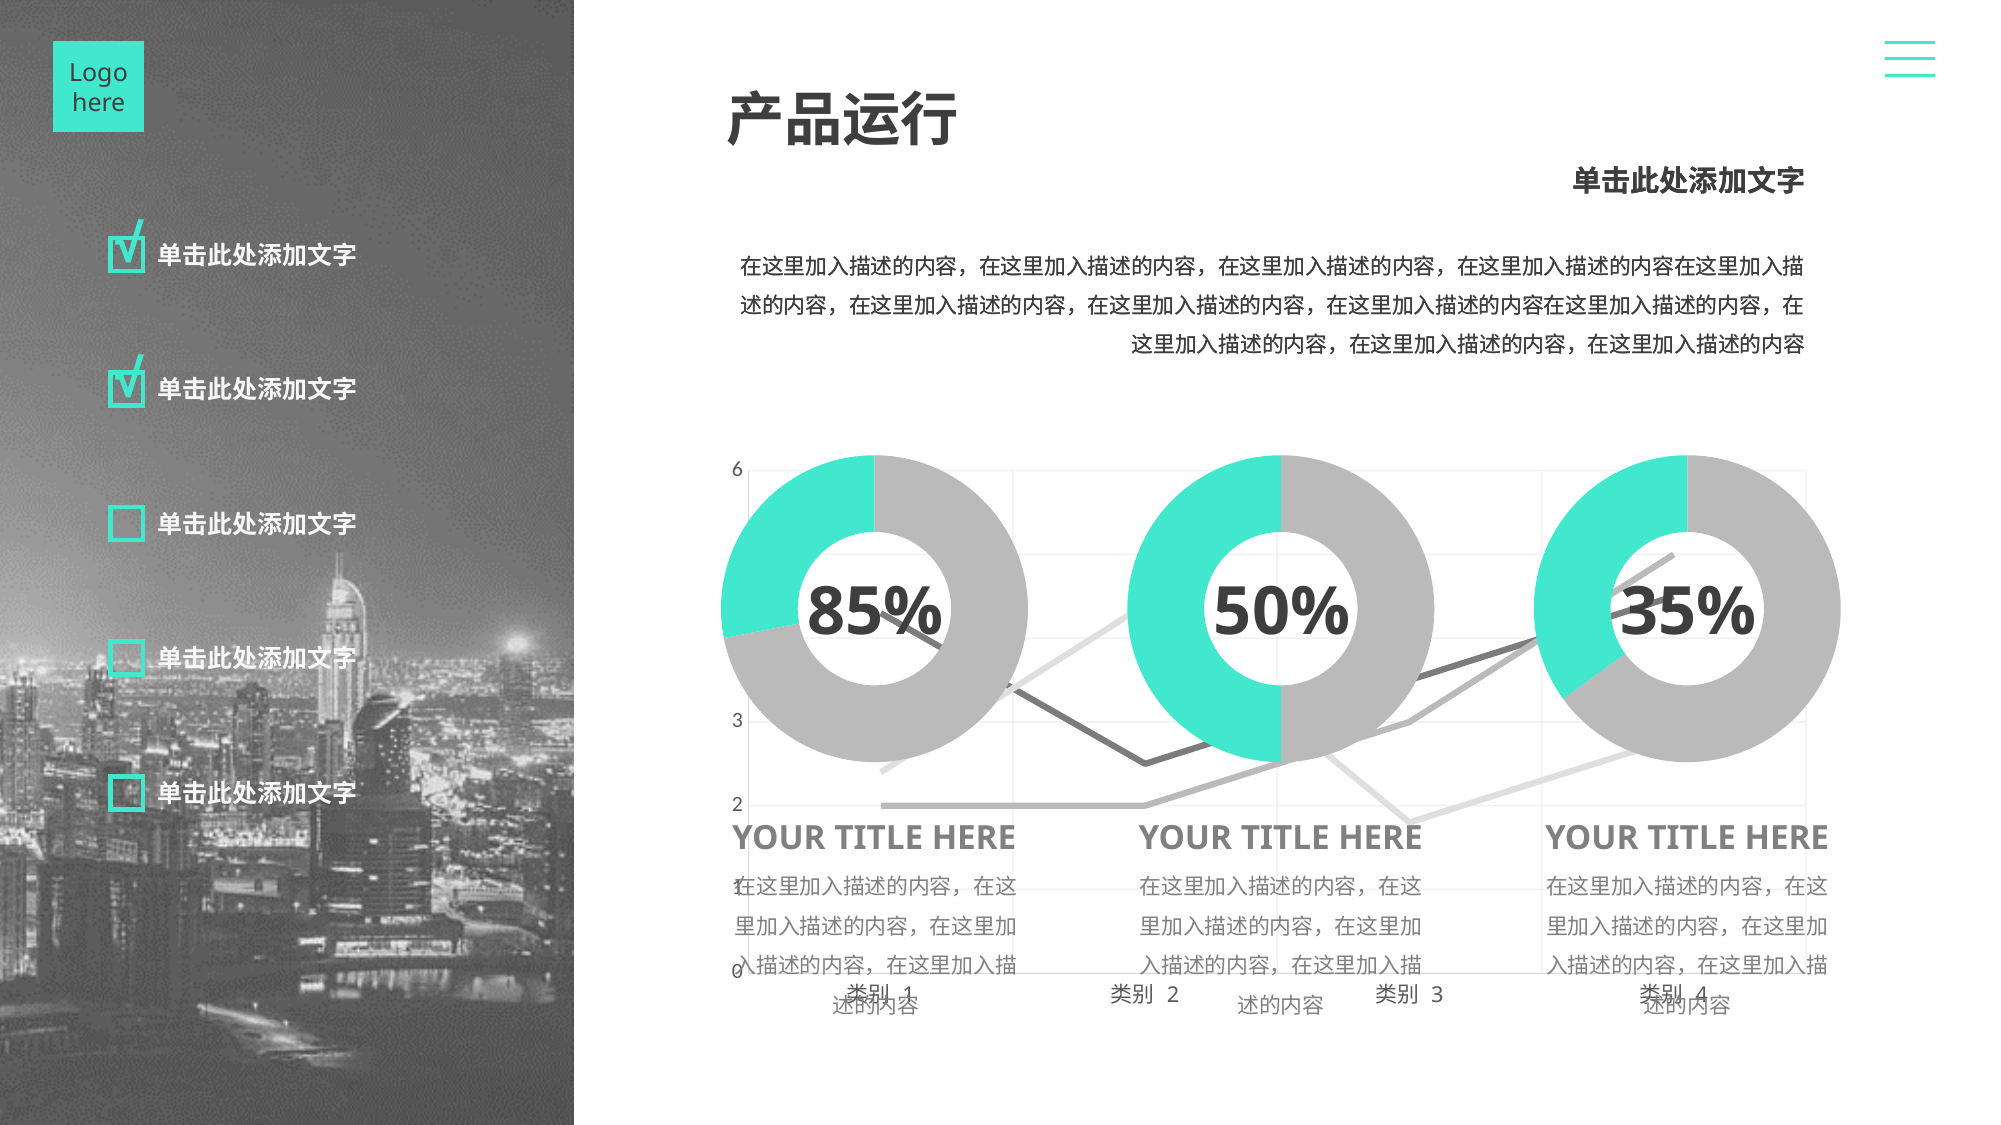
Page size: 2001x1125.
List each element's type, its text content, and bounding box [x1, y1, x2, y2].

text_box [1501, 448, 1874, 769]
chart [709, 447, 1829, 1021]
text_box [688, 448, 1061, 769]
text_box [1522, 808, 1852, 1023]
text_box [110, 366, 515, 412]
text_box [710, 808, 1039, 1067]
text_box 产品运行 [574, 132, 1167, 160]
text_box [716, 154, 1821, 367]
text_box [110, 232, 515, 278]
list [0, 0, 574, 1125]
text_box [1116, 808, 1446, 1023]
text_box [54, 42, 1936, 132]
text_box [110, 635, 515, 681]
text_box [110, 500, 515, 547]
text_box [1095, 448, 1467, 769]
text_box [110, 770, 515, 816]
